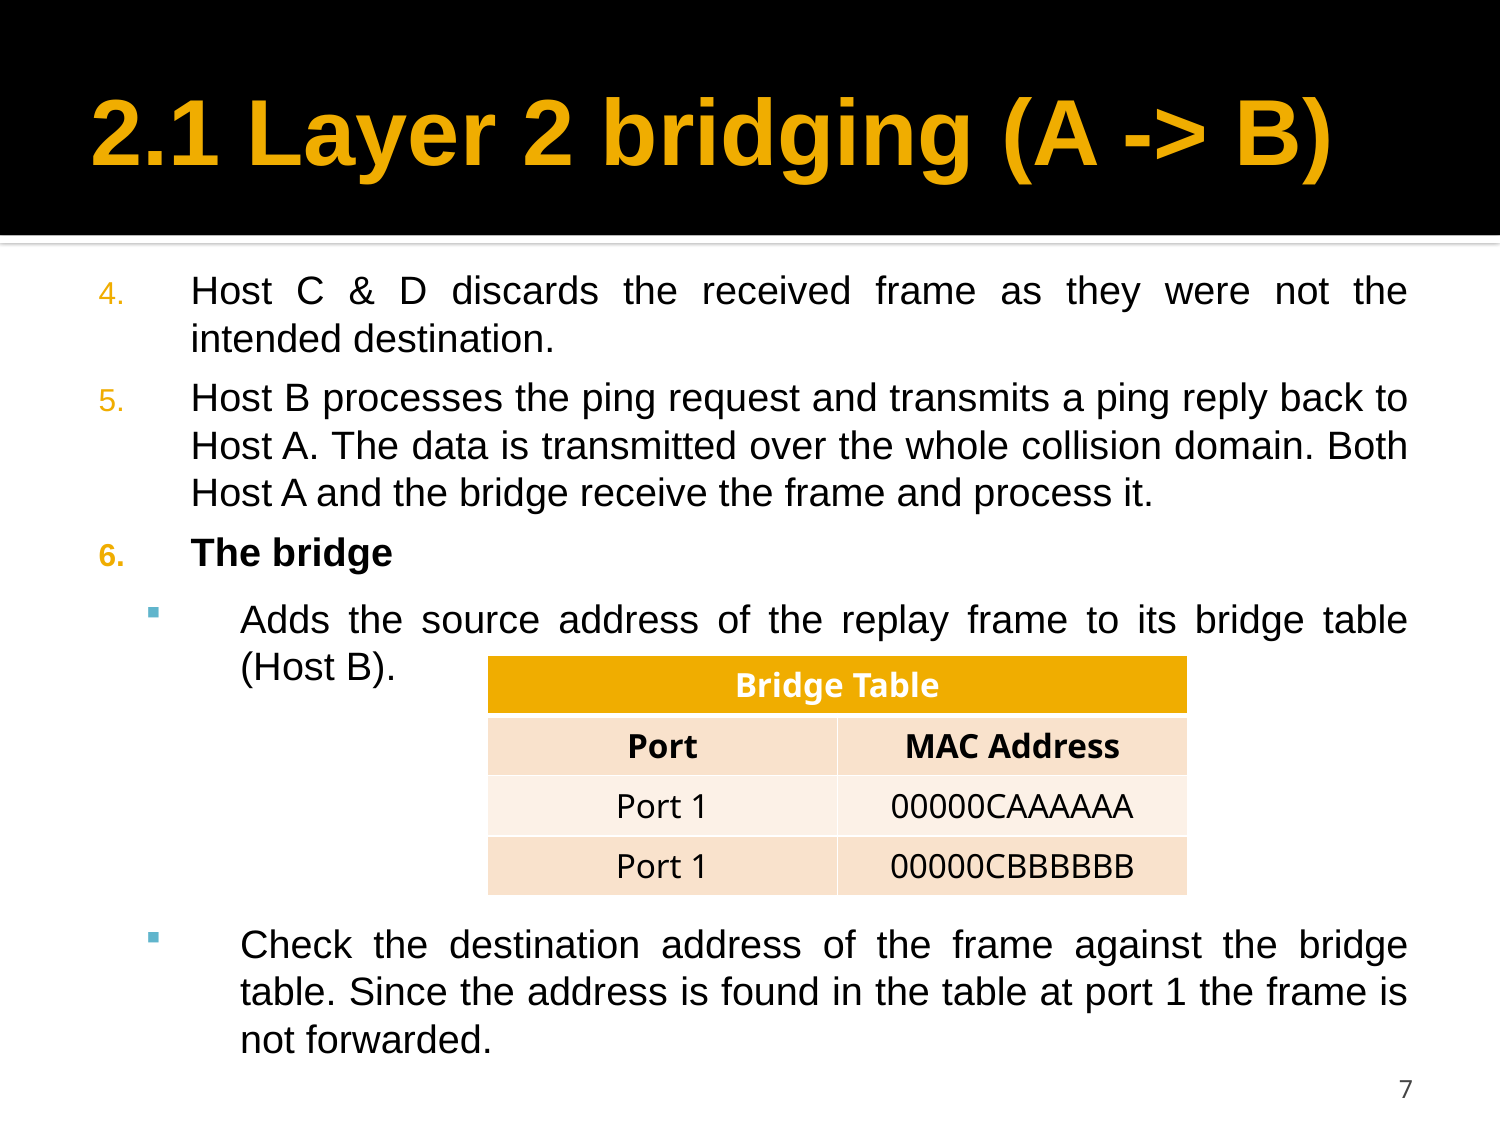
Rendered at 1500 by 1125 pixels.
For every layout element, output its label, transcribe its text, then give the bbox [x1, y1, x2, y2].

list Host C & D discards the received frame as they were not the intended destination. Host B processes the ping request and transmits a ping reply back to Host A. The data is transmitted over the whole collision domain. Both Host A and the bridge receive the frame and process it. The bridge Adds the source address of the replay frame to its bridge table (Host B). Check the destination address of the frame against the bridge table. Since the address is found in the table at port 1 the frame is not forwarded. [75, 249, 1425, 1075]
table_header Bridge Table [488, 656, 1187, 713]
title 2.1 Layer 2 bridging (A -> B) [75, 25, 1425, 231]
table_cell 00000CAAAAAA [838, 776, 1187, 835]
table_cell 00000CBBBBBB [838, 837, 1187, 895]
table_cell Port 1 [488, 776, 837, 835]
table_cell Port [488, 718, 837, 775]
table_cell Port 1 [488, 837, 837, 895]
slide_number 7 [1345, 1062, 1467, 1108]
table_cell MAC Address [838, 718, 1187, 775]
